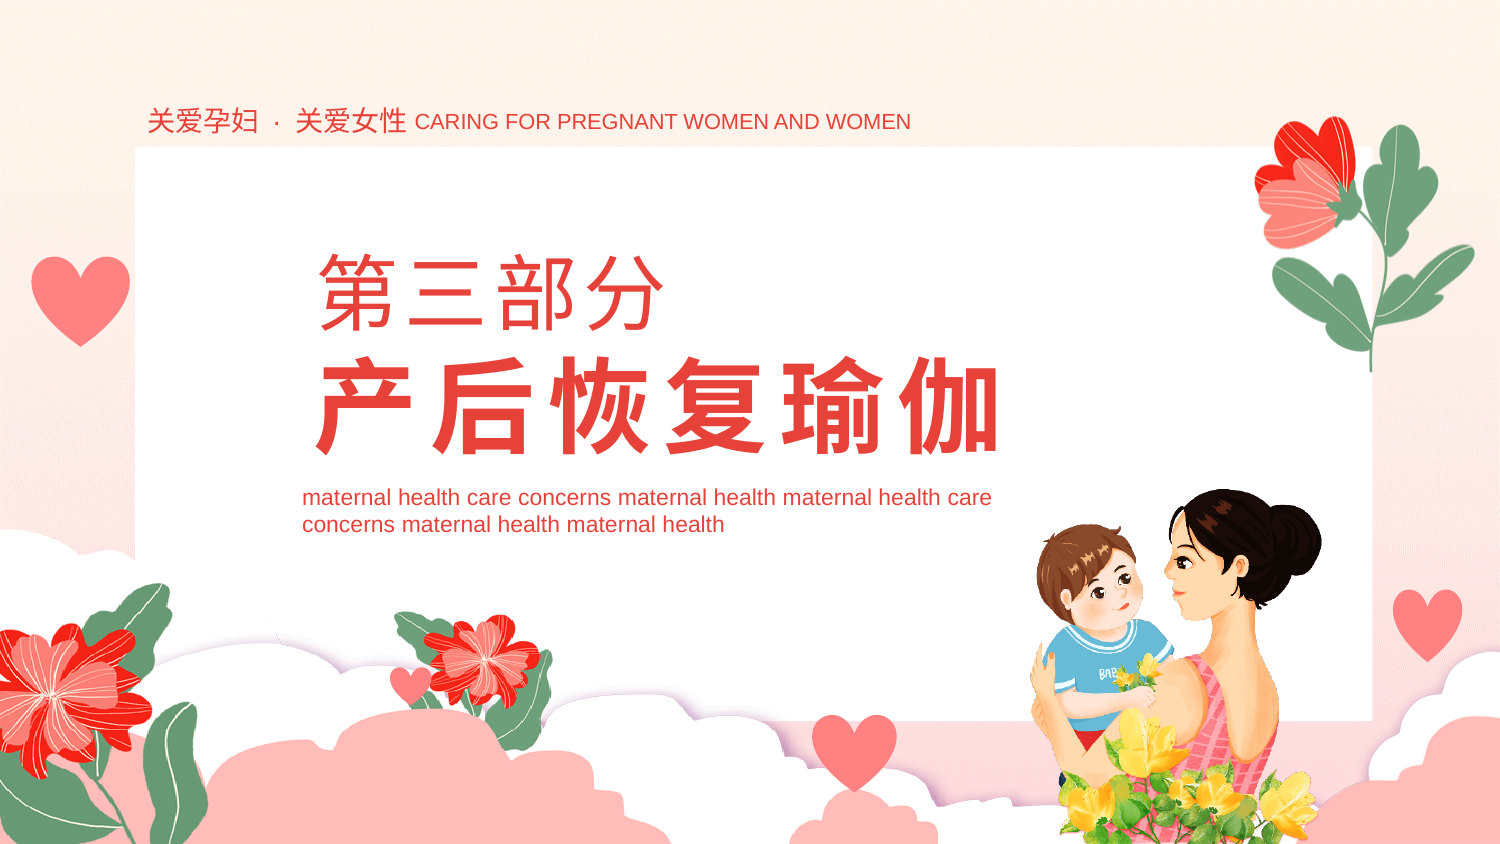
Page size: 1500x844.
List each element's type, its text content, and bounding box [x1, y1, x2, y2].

text_box [1430, 588, 1461, 598]
text_box [1399, 588, 1425, 598]
picture [0, 0, 1500, 844]
text_box [30, 255, 131, 349]
text_box 产后恢复瑜伽 [299, 334, 1018, 474]
text_box 关爱孕妇 · 关爱女性 [132, 95, 425, 145]
text_box 第三部分 [300, 234, 683, 350]
text_box [134, 146, 1373, 500]
text_box maternal health care concerns maternal health maternal health care concerns maternal health maternal health [287, 475, 940, 500]
text_box CARING FOR PREGNANT WOMEN AND WOMEN [399, 100, 1004, 142]
